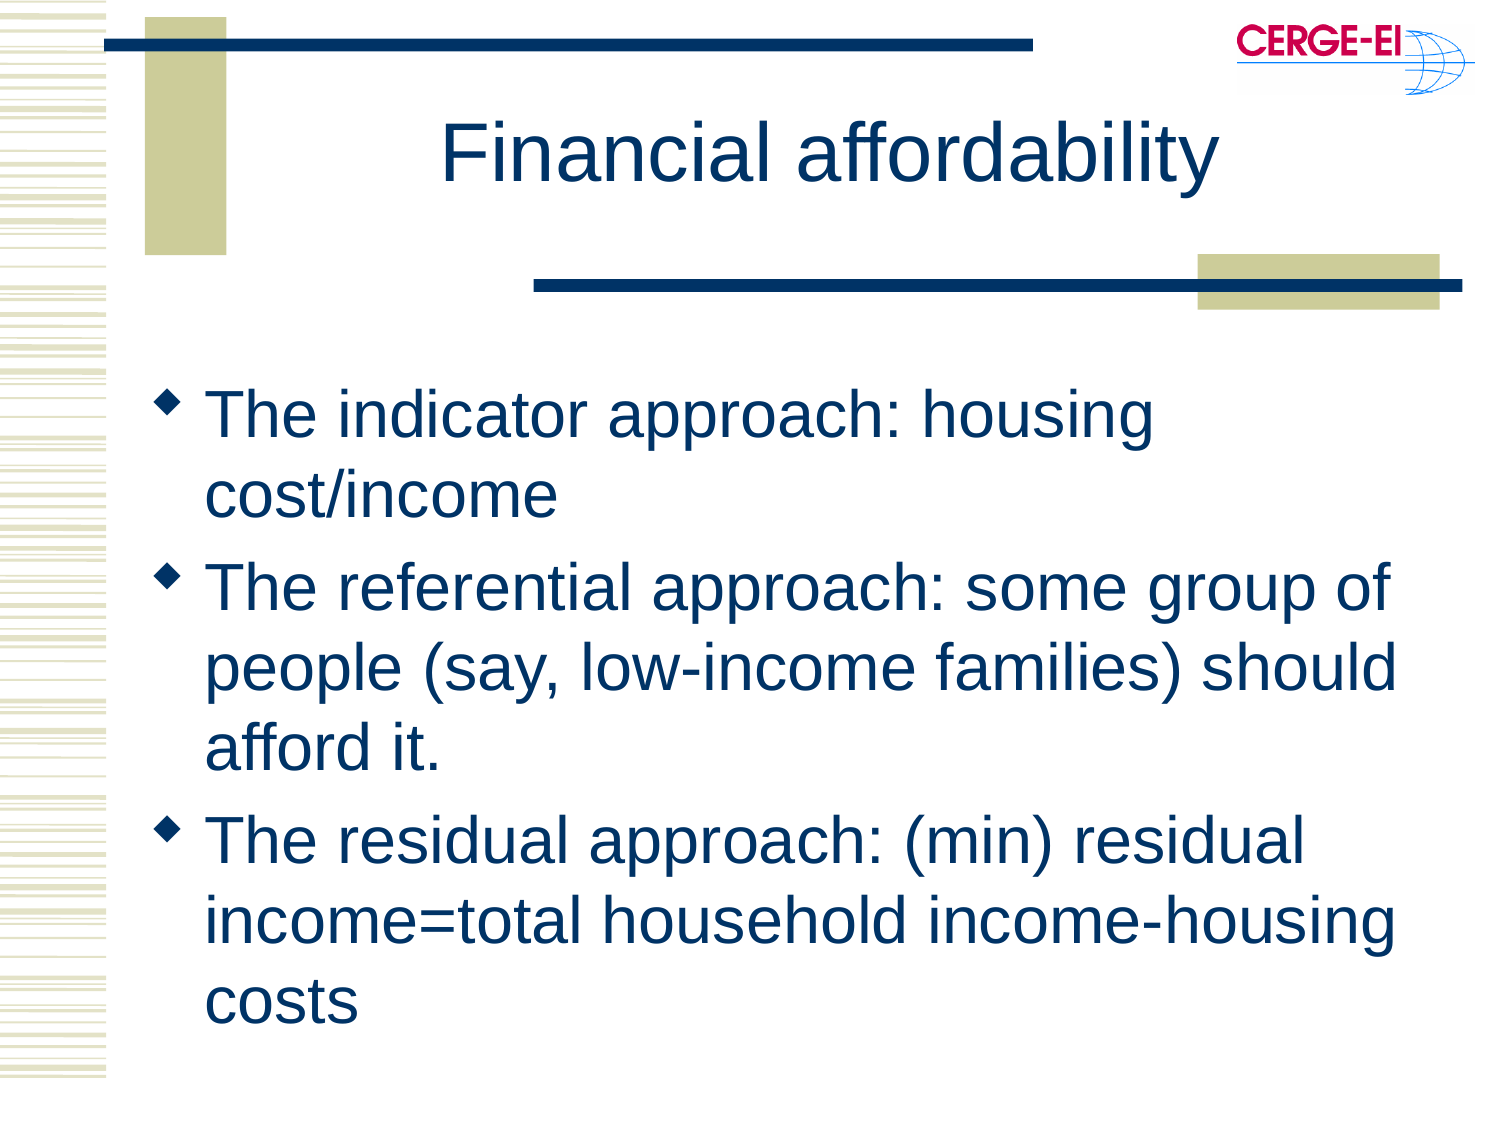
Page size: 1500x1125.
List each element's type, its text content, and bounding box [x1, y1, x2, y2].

title Financial affordability [224, 74, 1436, 238]
list The indicator approach: housing cost/income The referential approach: some group of people (say, low-income families) should afford it. The residual approach: (min) residual income=total household income-housing costs [132, 363, 1439, 1001]
picture [1237, 24, 1475, 95]
